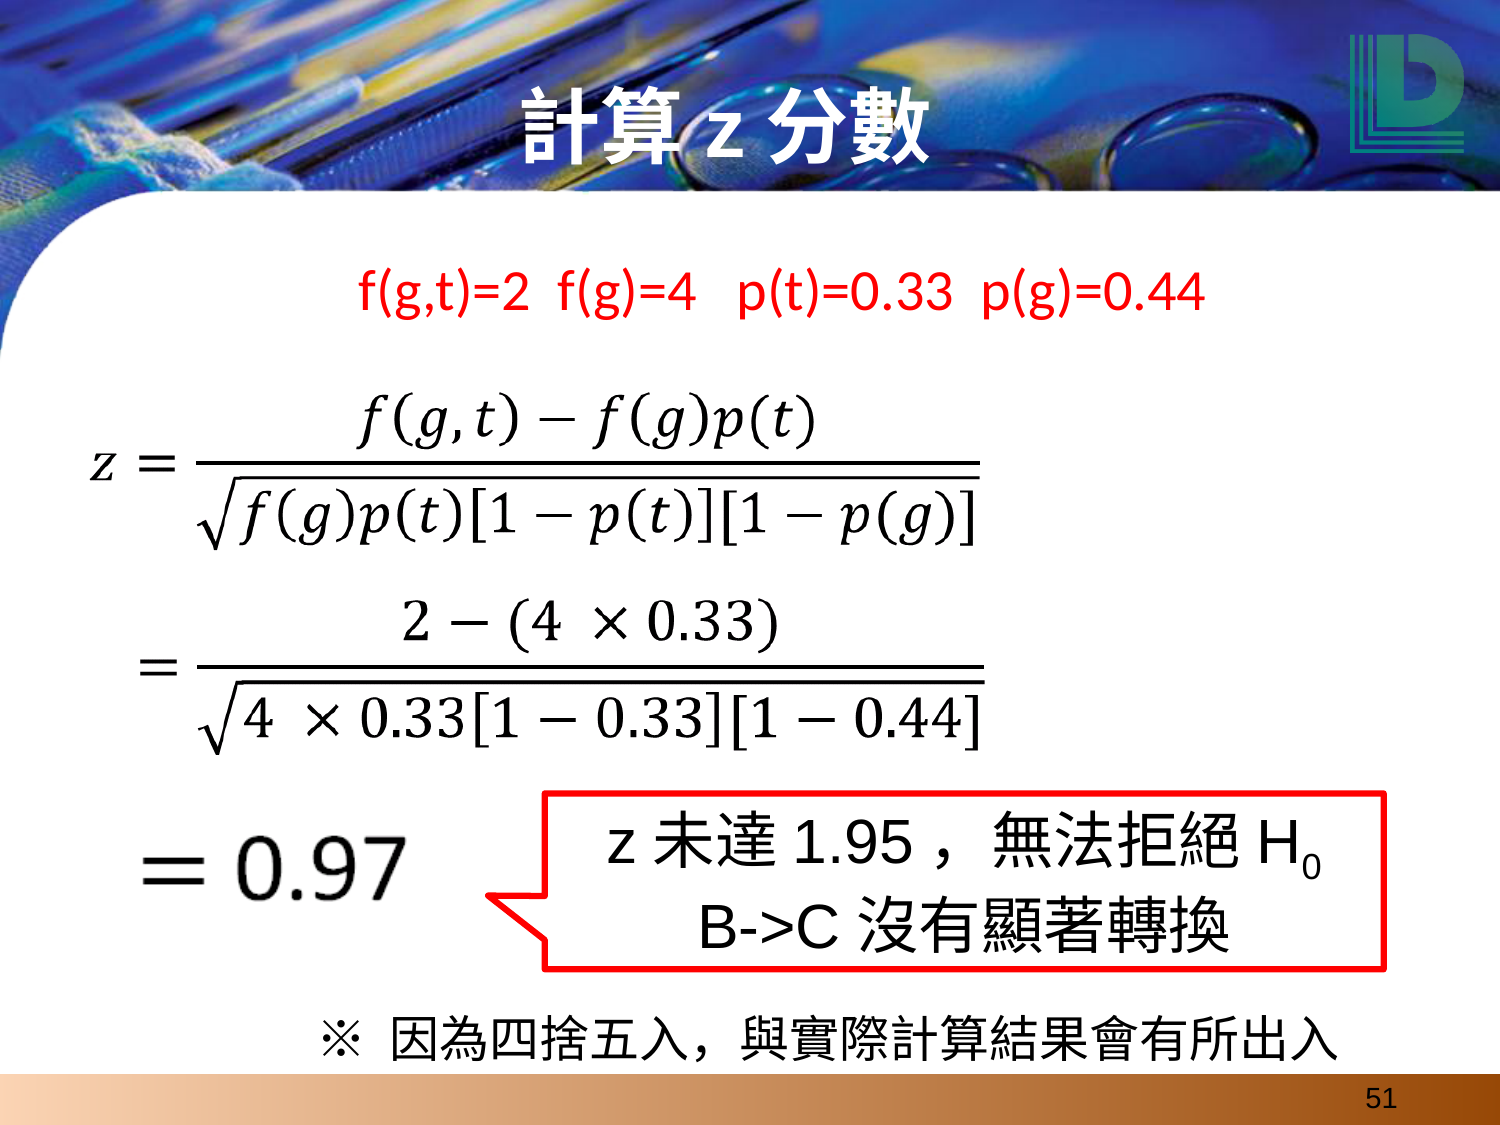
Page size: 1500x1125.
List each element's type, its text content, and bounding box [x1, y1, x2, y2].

table_cell 2 [369, 1075, 373, 1125]
picture [124, 587, 995, 757]
picture [137, 774, 471, 988]
slide_number ‹#› [1350, 1074, 1488, 1118]
title 計算z分數 [137, 93, 1313, 190]
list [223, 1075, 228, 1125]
picture [0, 0, 1500, 551]
text_box f(g,t)=2 f(g)=4 p(t)=0.33 p(g)=0.44 [160, 237, 1407, 383]
text_box z未達1.95，無法拒絕H0 B->C沒有顯著轉換 [488, 793, 1384, 970]
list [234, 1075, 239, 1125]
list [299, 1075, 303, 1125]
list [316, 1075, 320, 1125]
text_box ※ 因為四捨五入，與實際計算結果會有所出入 [204, 992, 1452, 1075]
